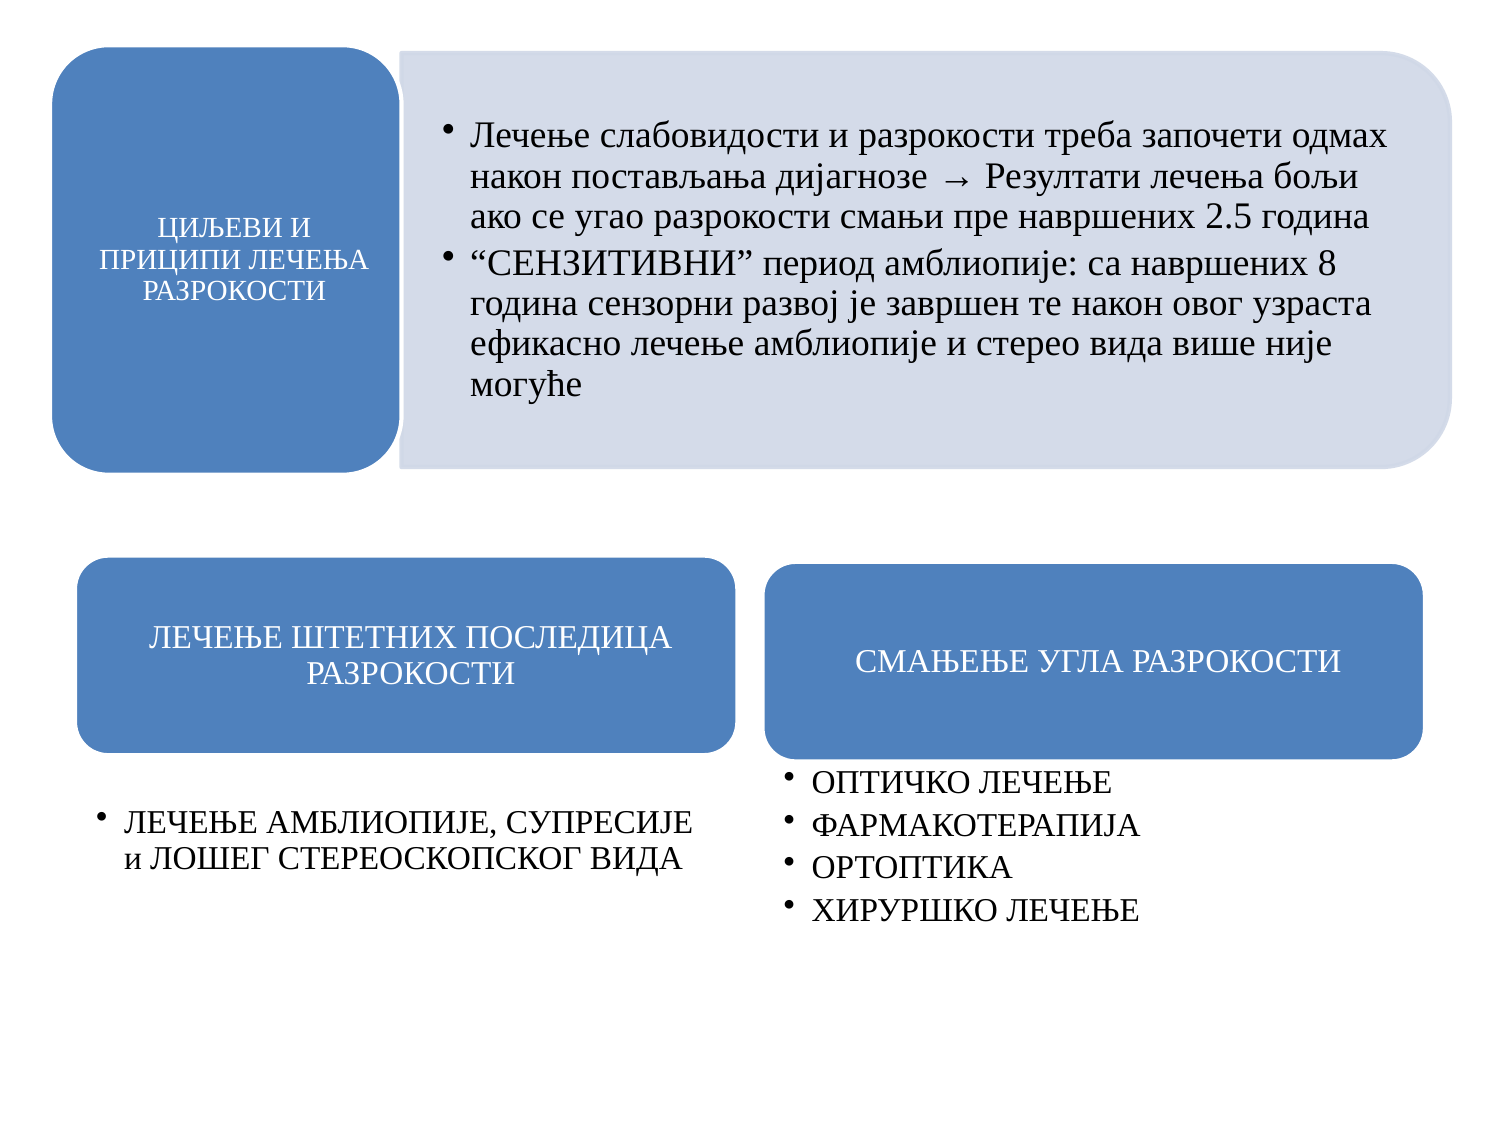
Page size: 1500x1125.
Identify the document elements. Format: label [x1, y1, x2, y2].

list [762, 512, 1426, 988]
list [74, 499, 738, 988]
text_box [49, 44, 1451, 476]
